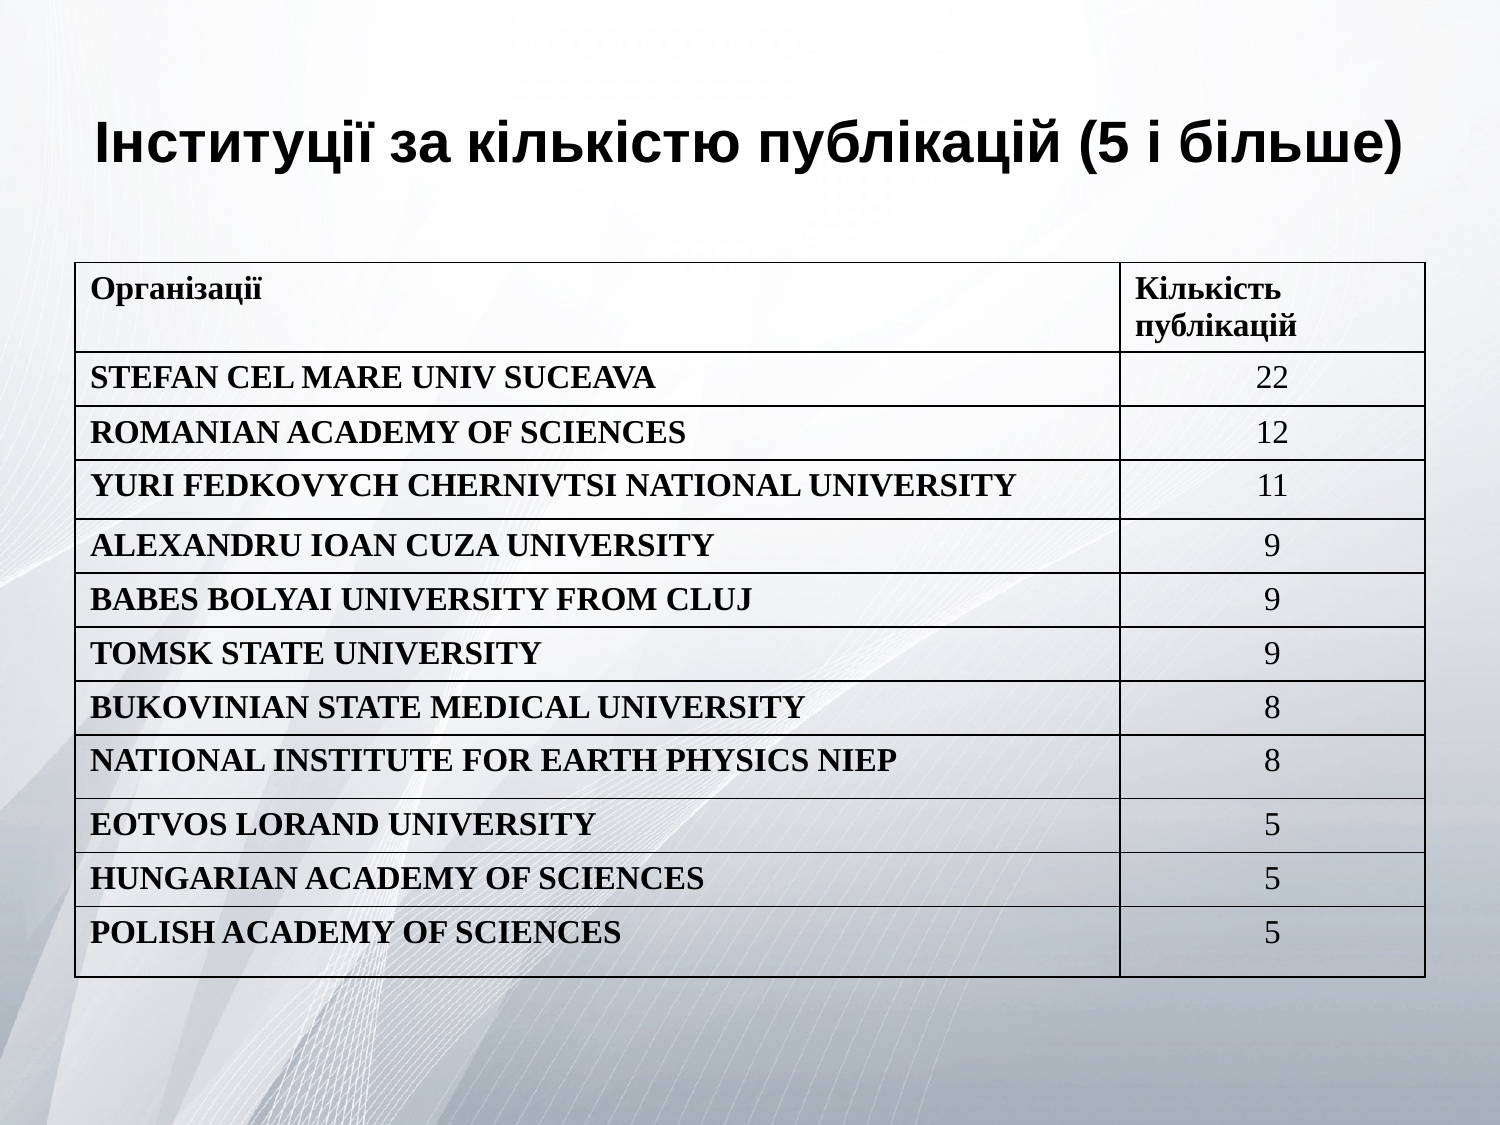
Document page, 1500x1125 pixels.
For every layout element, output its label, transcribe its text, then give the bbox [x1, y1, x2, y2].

table_cell POLISH ACADEMY OF SCIENCES [76, 907, 1119, 976]
table_cell 8 [1121, 736, 1424, 798]
table_cell 12 [1121, 407, 1424, 459]
table_header Кількість публікацій [1121, 263, 1424, 351]
table_cell STEFAN CEL MARE UNIV SUCEAVA [76, 353, 1119, 405]
picture [0, 0, 1500, 1125]
title Інституції за кількістю публікацій (5 і більше) [75, 45, 1425, 233]
table_cell ALEXANDRU IOAN CUZA UNIVERSITY [76, 520, 1119, 572]
table_cell BABES BOLYAI UNIVERSITY FROM CLUJ [76, 574, 1119, 626]
table_cell 9 [1121, 574, 1424, 626]
table_cell 5 [1121, 799, 1424, 852]
table_cell 5 [1121, 907, 1424, 976]
table_header Організації [76, 263, 1119, 351]
table_cell NATIONAL INSTITUTE FOR EARTH PHYSICS NIEP [76, 736, 1119, 798]
table_cell BUKOVINIAN STATE MEDICAL UNIVERSITY [76, 682, 1119, 734]
table_cell 8 [1121, 682, 1424, 734]
table_cell 9 [1121, 628, 1424, 680]
table_cell TOMSK STATE UNIVERSITY [76, 628, 1119, 680]
table_cell EOTVOS LORAND UNIVERSITY [76, 799, 1119, 852]
table_cell 9 [1121, 520, 1424, 572]
table_cell ROMANIAN ACADEMY OF SCIENCES [76, 407, 1119, 459]
table_cell YURI FEDKOVYCH CHERNIVTSI NATIONAL UNIVERSITY [76, 461, 1119, 518]
table_cell 22 [1121, 353, 1424, 405]
table_cell 5 [1121, 853, 1424, 906]
table_cell HUNGARIAN ACADEMY OF SCIENCES [76, 853, 1119, 906]
table_cell 11 [1121, 461, 1424, 518]
